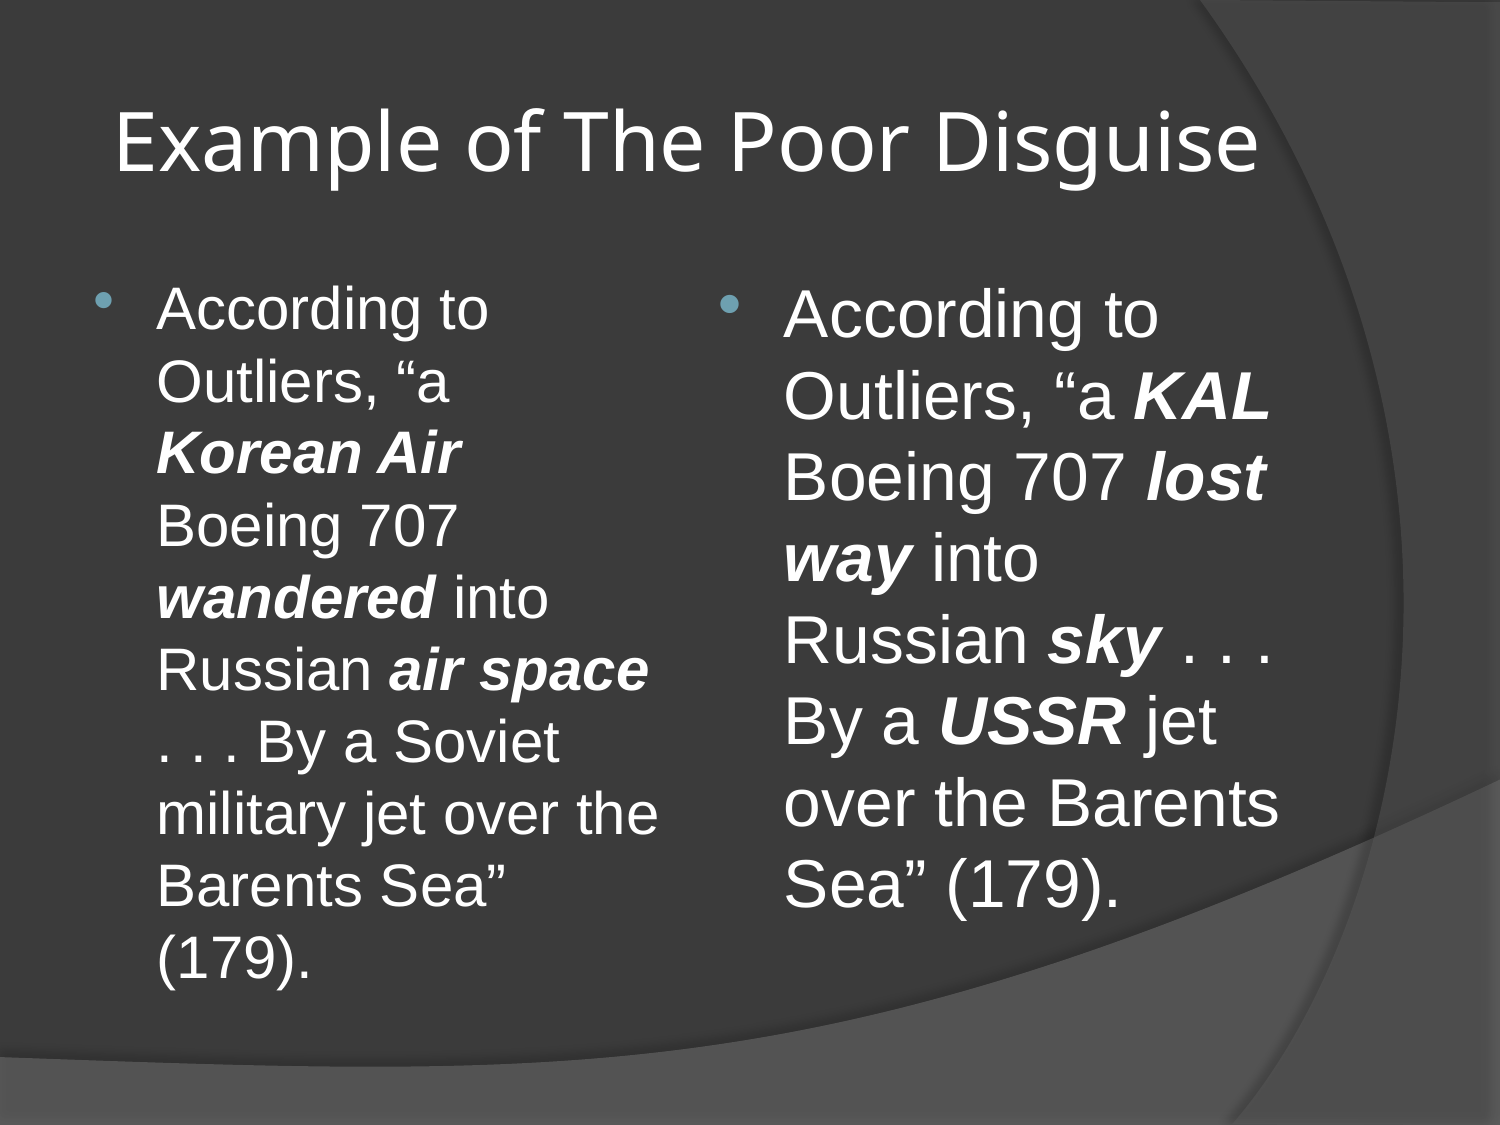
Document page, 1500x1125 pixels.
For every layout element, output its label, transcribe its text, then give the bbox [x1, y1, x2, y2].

list According to Outliers, “a Korean Air Boeing 707 wandered into Russian air space . . . By a Soviet military jet over the Barents Sea” (179). [75, 262, 675, 1005]
list According to Outliers, “a KAL Boeing 707 lost way into Russian sky . . . By a USSR jet over the Barents Sea” (179). [699, 262, 1300, 1005]
title Example of The Poor Disguise [75, 45, 1300, 233]
